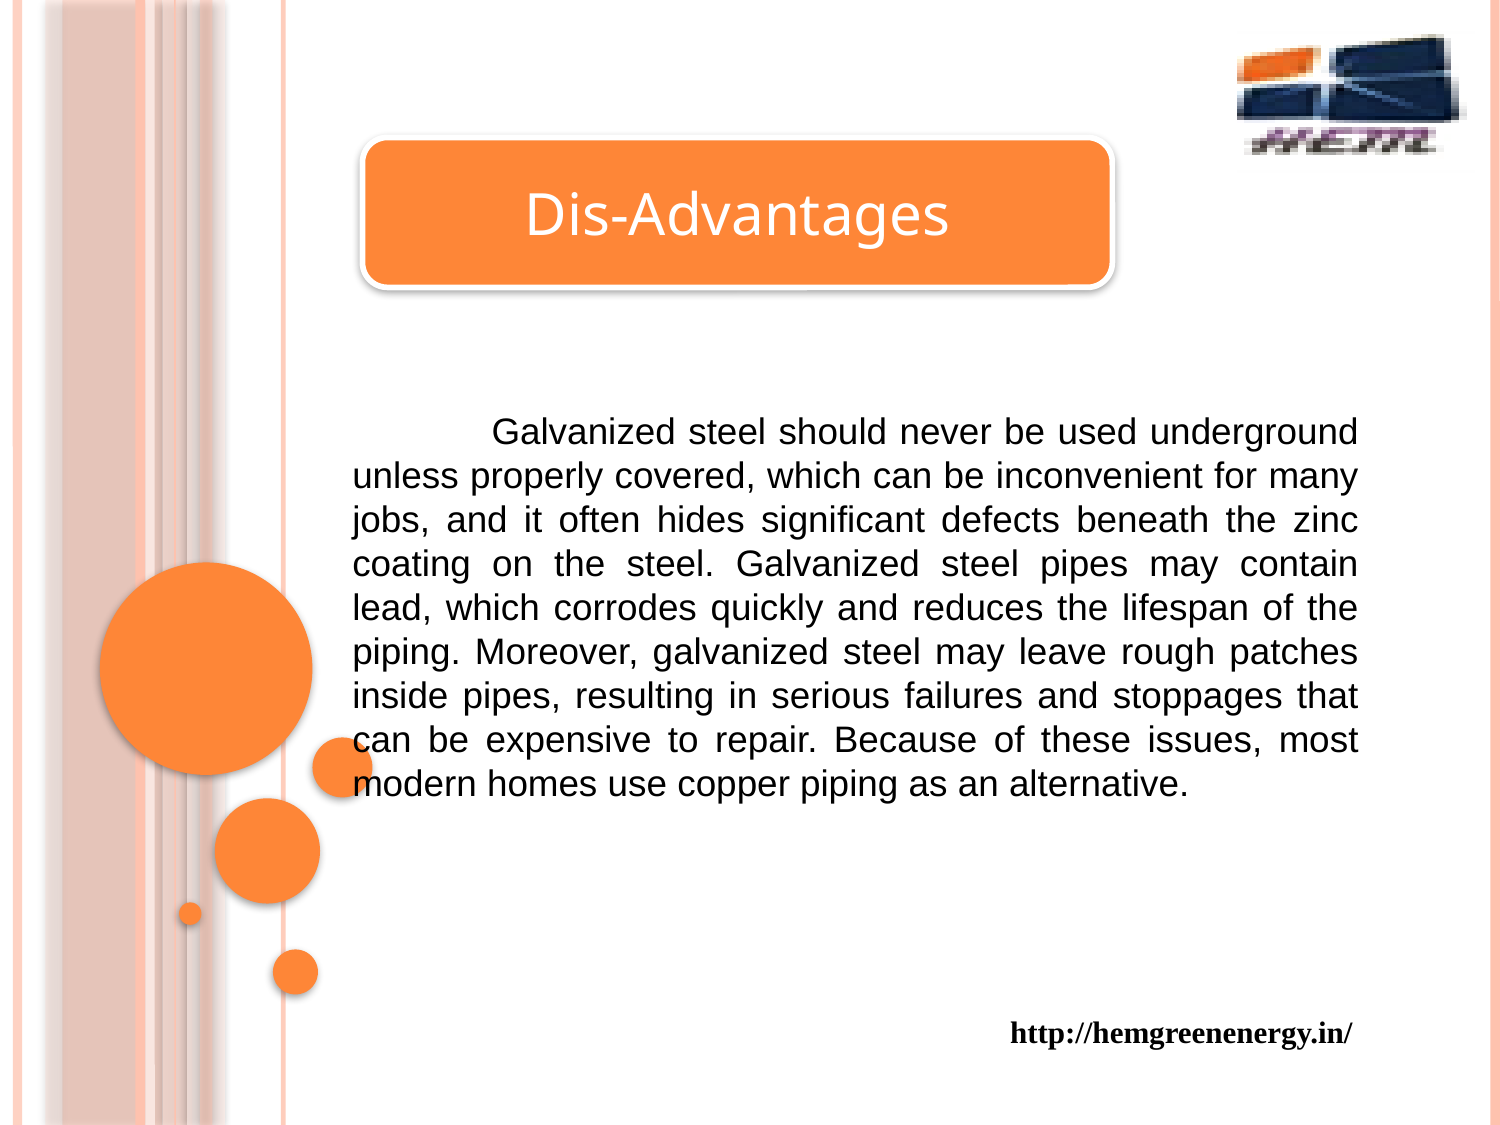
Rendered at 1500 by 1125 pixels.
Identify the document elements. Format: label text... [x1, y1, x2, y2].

subtitle Galvanized steel should never be used underground unless properly covered, which can be inconvenient for many jobs, and it often hides significant defects beneath the zinc coating on the steel. Galvanized steel pipes may contain lead, which corrodes quickly and reduces the lifespan of the piping. Moreover, galvanized steel may leave rough patches inside pipes, resulting in serious failures and stoppages that can be expensive to repair. Because of these issues, most modern homes use copper piping as an alternative. http://hemgreenenergy.in/ [337, 75, 1375, 1075]
text_box Dis-Advantages [359, 134, 1116, 291]
picture [1236, 24, 1476, 188]
